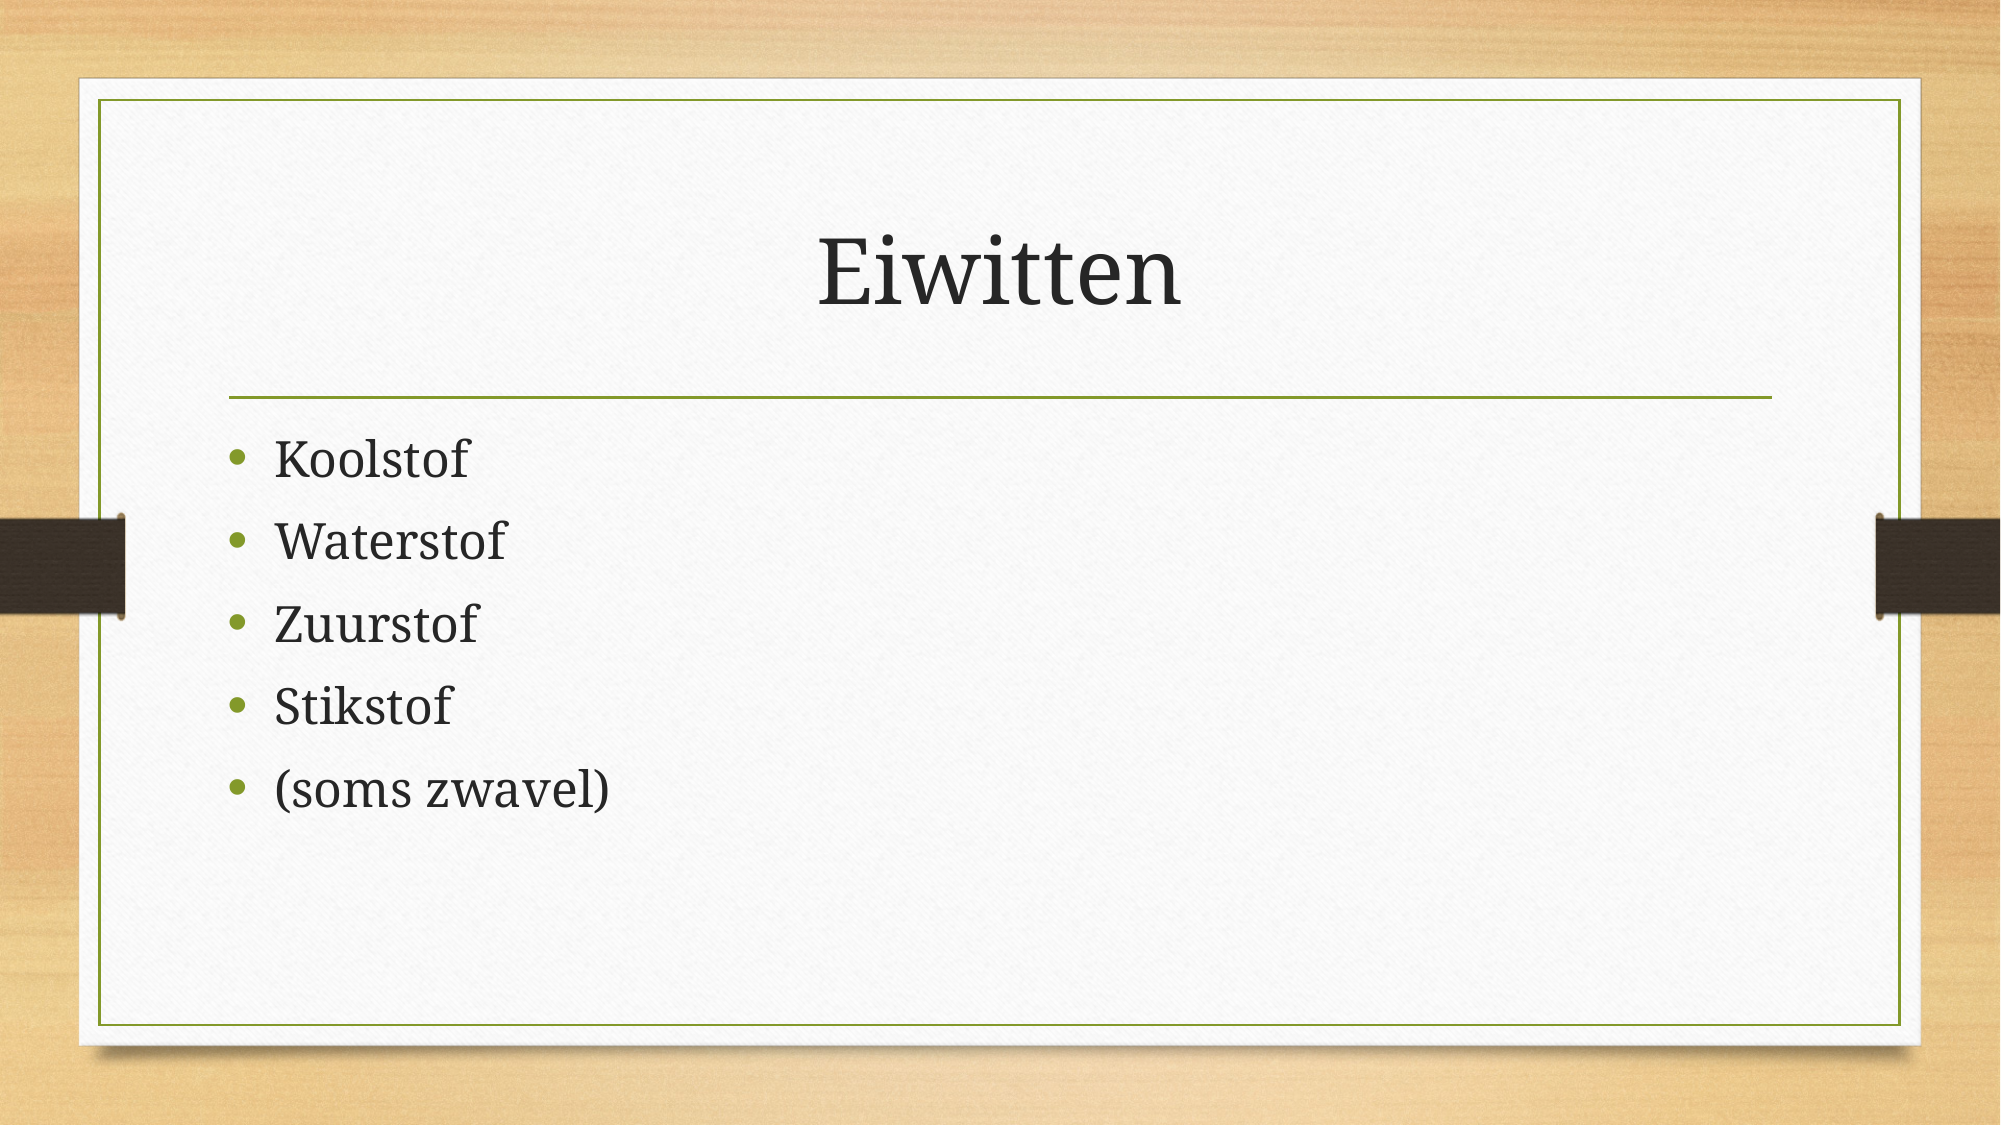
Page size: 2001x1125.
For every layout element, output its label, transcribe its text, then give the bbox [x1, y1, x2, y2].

title Eiwitten [212, 161, 1788, 375]
list Koolstof Waterstof Zuurstof Stikstof (soms zwavel) [212, 419, 1788, 964]
picture [0, 0, 2001, 1125]
